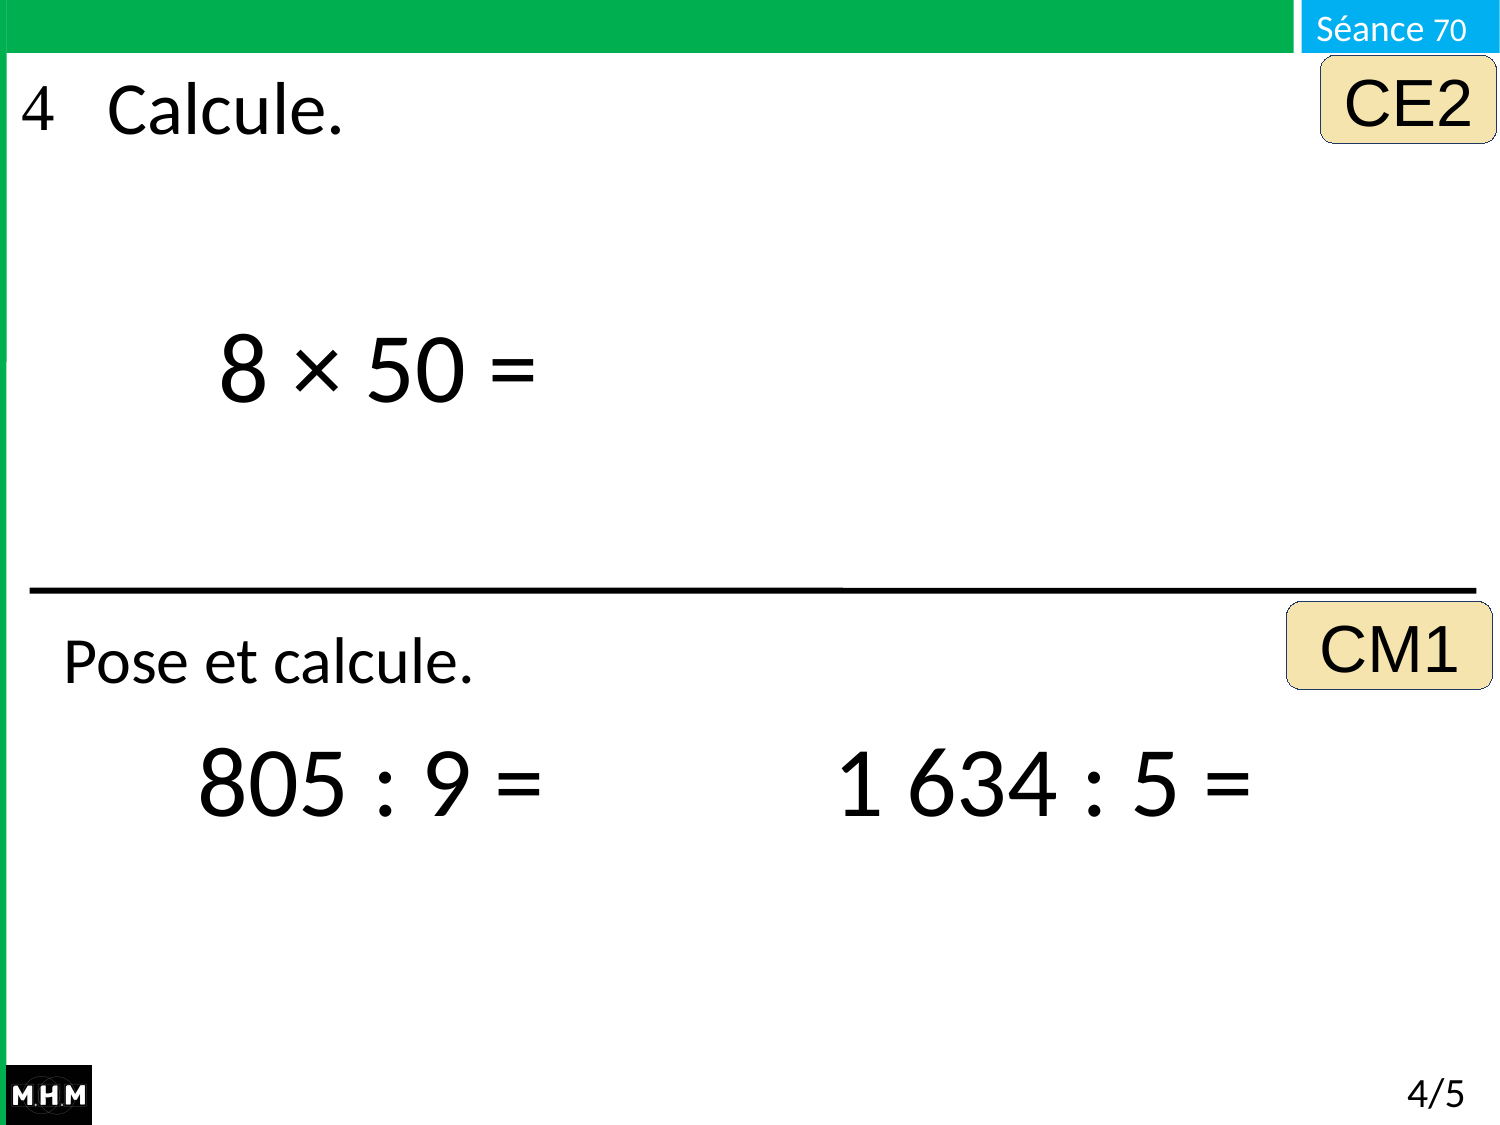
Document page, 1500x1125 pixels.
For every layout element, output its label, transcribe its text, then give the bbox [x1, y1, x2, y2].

picture [6, 1065, 92, 1125]
text_box 1 634 : 5 = [768, 708, 1340, 844]
title Calcule. [92, 71, 1387, 158]
text_box 8 × 50 = [96, 295, 683, 430]
text_box Pose et calcule. [48, 619, 620, 706]
list 4/5 [1373, 1064, 1500, 1125]
text_box CE2 [1320, 55, 1497, 144]
text_box CM1 [1286, 601, 1493, 690]
text_box 805 : 9 = [96, 708, 668, 844]
